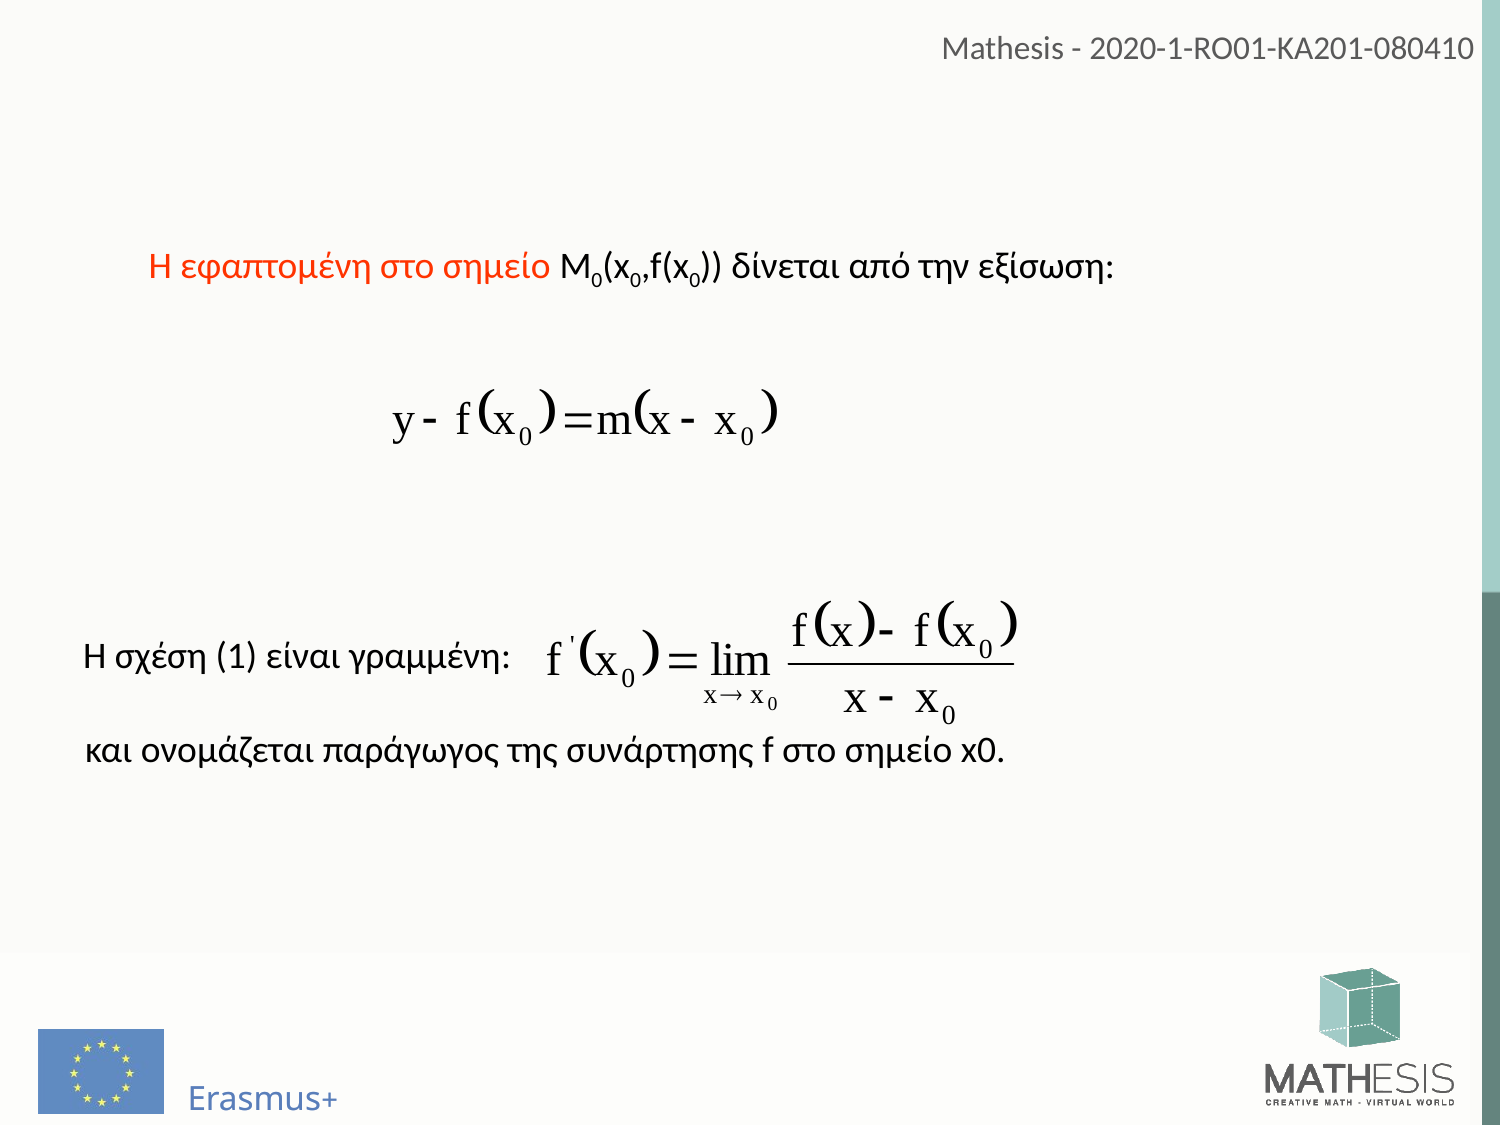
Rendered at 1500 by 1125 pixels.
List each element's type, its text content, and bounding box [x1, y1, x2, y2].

text_box και ονομάζεται παράγωγος της συνάρτησης f στο σημείο x0. [70, 717, 1022, 823]
text_box Η σχέση (1) είναι γραμμένη: [68, 623, 526, 684]
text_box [538, 600, 1024, 736]
text_box Η εφαπτομένη στο σημείο M0(x0,f(x0)) δίνεται από την εξίσωση: [133, 233, 1131, 300]
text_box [383, 387, 782, 458]
